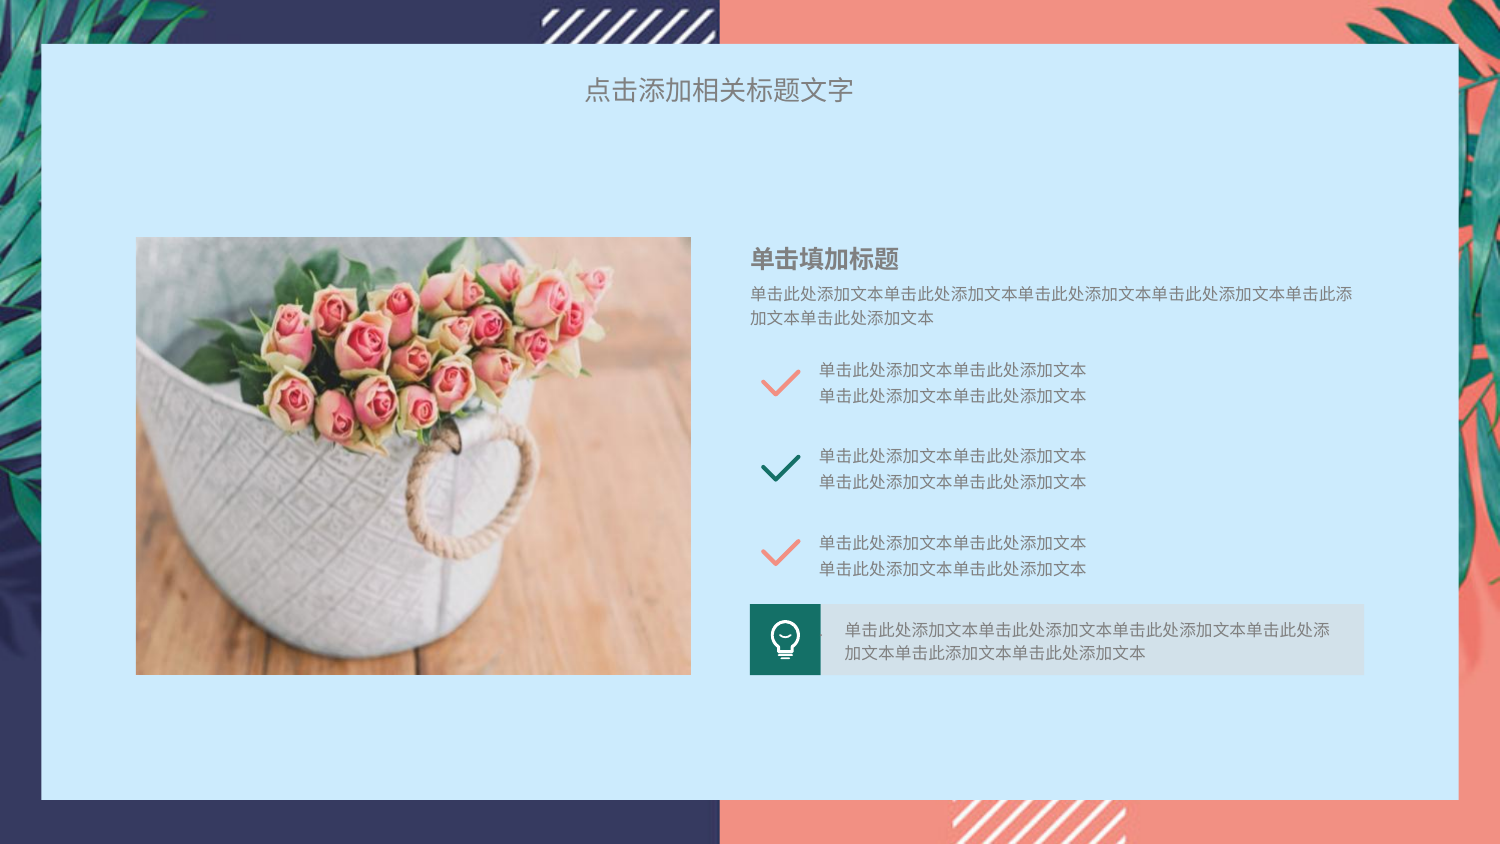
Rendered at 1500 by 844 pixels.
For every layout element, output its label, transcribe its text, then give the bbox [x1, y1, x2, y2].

text_box 单击此处添加文本单击此处添加文本 单击此处添加文本单击此处添加文本 单击此处添加文本单击此处添加文本 单击此处添加文本单击此处添加文本 单击此处添加文本单击此处添加文本 单击此处添加文本单击此处添加文本 . [818, 355, 1365, 640]
picture [0, 0, 1500, 844]
text_box [748, 602, 819, 677]
text_box 单击此处添加文本单击此处添加文本单击此处添加文本单击此处添加文本单击此添加文本单击此处添加文本 [844, 615, 1341, 664]
text_box [761, 369, 801, 397]
text_box [761, 454, 801, 482]
text_box [819, 602, 1366, 677]
text_box [770, 620, 800, 656]
text_box [134, 235, 693, 677]
text_box 单击填加标题 单击此处添加文本单击此处添加文本单击此处添加文本单击此处添加文本单击此添加文本单击此处添加文本 [750, 237, 1365, 358]
text_box [761, 539, 801, 567]
